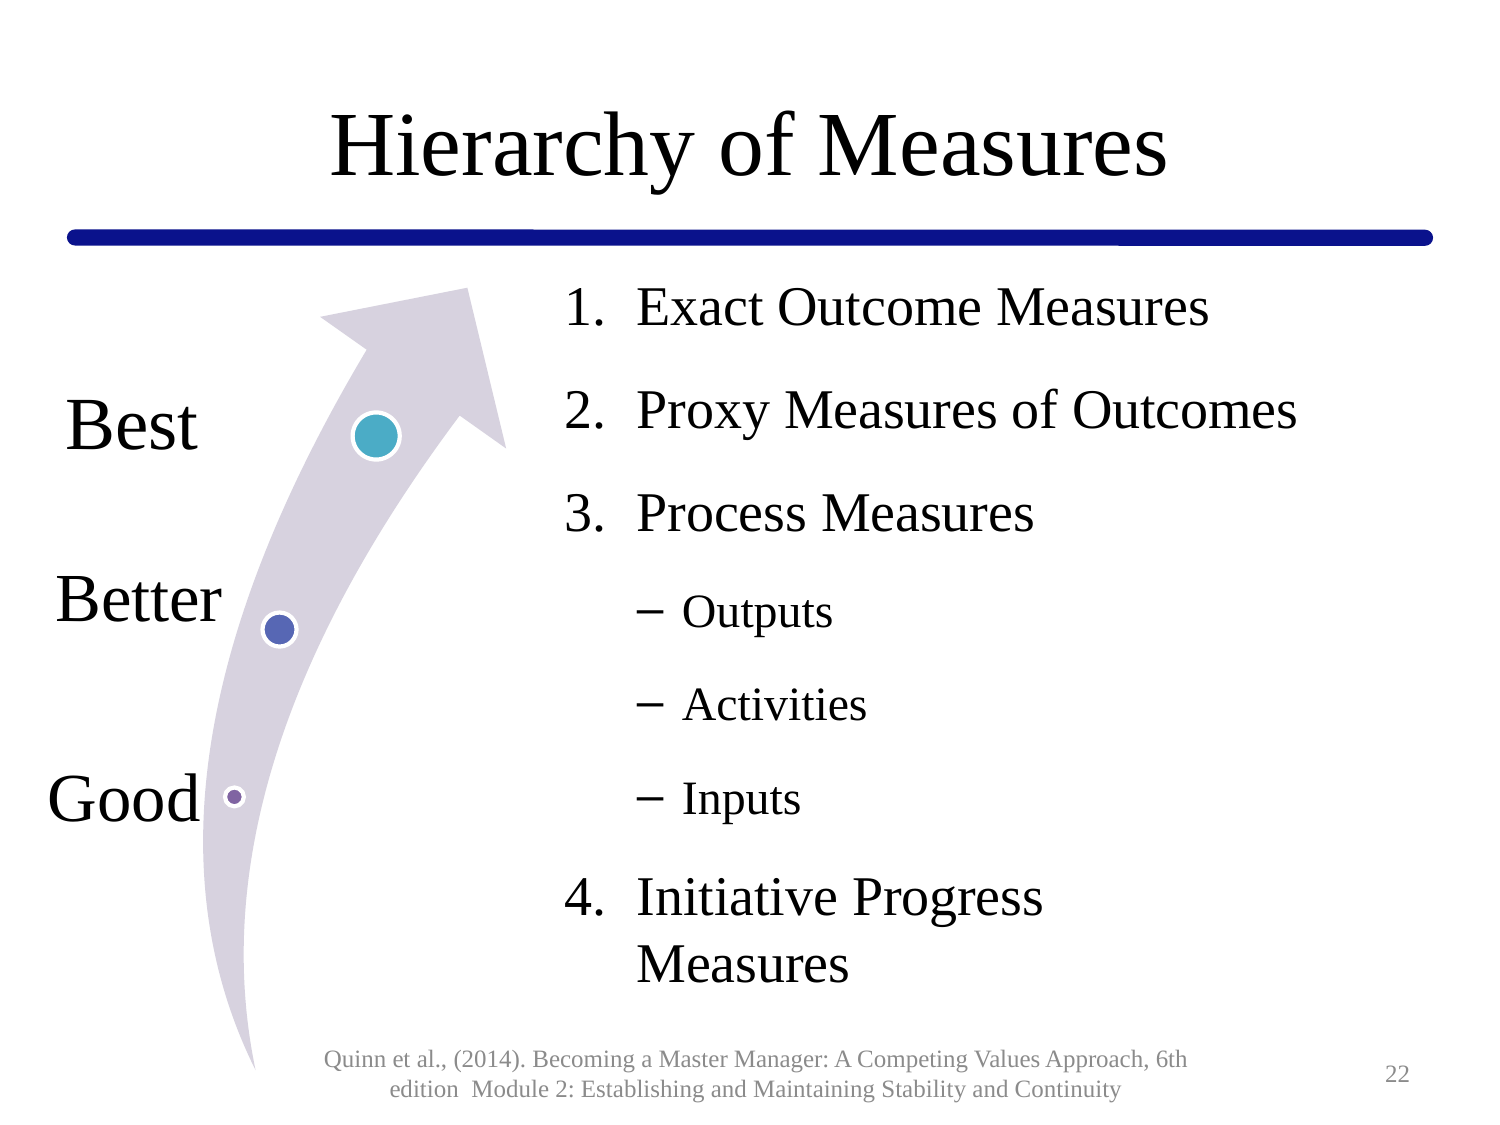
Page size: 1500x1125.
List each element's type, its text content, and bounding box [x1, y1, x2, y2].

slide_number 22 [1074, 1042, 1425, 1103]
list Exact Outcome Measures Proxy Measures of Outcomes Process Measures Outputs Activities Inputs Initiative Progress Measures [549, 262, 1450, 1005]
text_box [0, 274, 726, 963]
footer Quinn et al., (2014). Becoming a Master Manager: A Competing Values Approach, 6th edition Module 2: Establishing and Maintaining Stability and Continuity [287, 1042, 1074, 1103]
title Hierarchy of Measures [75, 45, 1425, 233]
